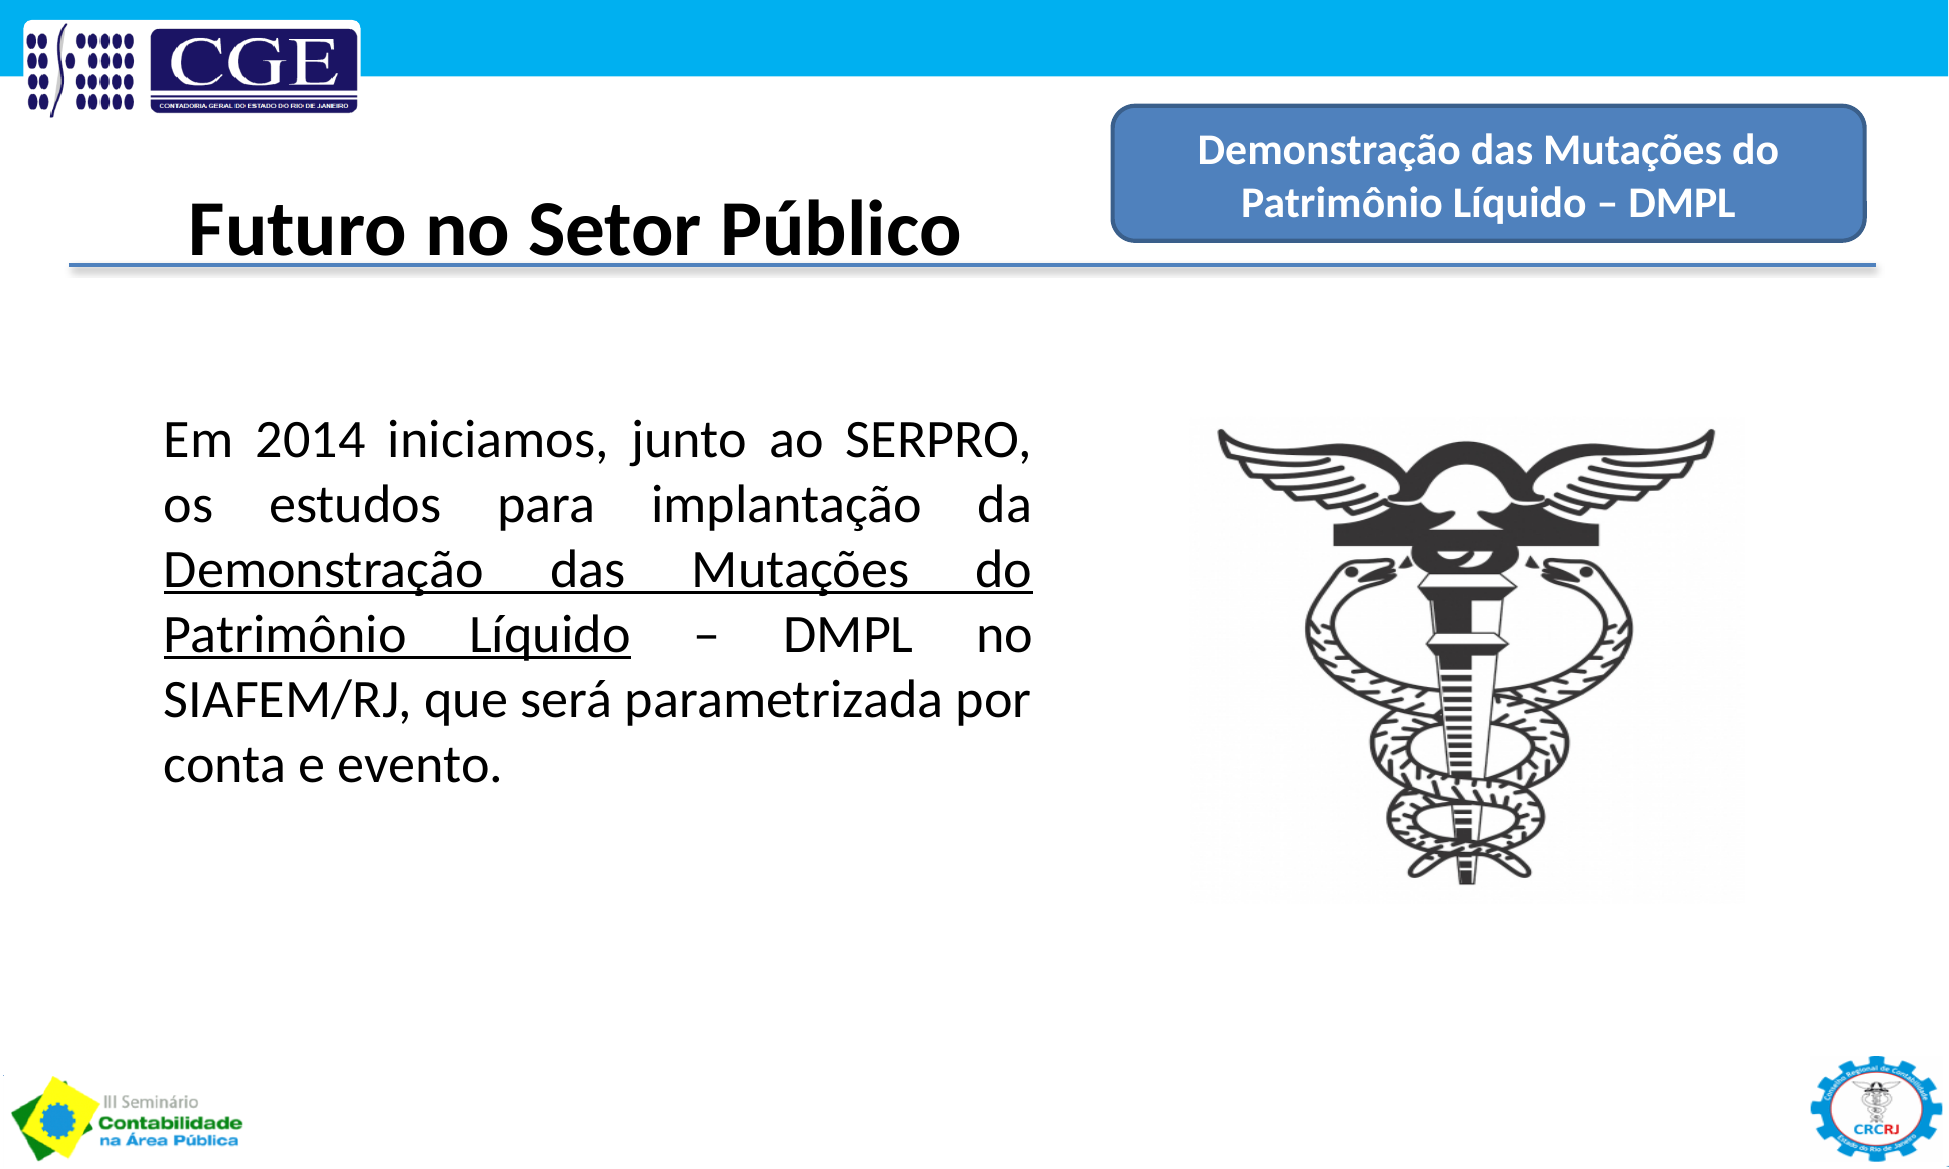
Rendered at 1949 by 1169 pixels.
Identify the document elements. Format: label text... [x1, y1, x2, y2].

picture [3, 1075, 254, 1168]
text_box Demonstração das Mutações do Patrimônio Líquido – DMPL [1110, 103, 1867, 243]
text_box Em 2014 iniciamos, junto ao SERPRO, os estudos para implantação da Demonstração das Mutações do Patrimônio Líquido – DMPL no SIAFEM/RJ, que será parametrizada por conta e evento. [146, 394, 1052, 867]
title Futuro no Setor Público [0, 167, 1297, 336]
text_box [139, 351, 1850, 940]
picture [1803, 1056, 1949, 1167]
picture [23, 20, 361, 118]
picture [1189, 416, 1745, 904]
